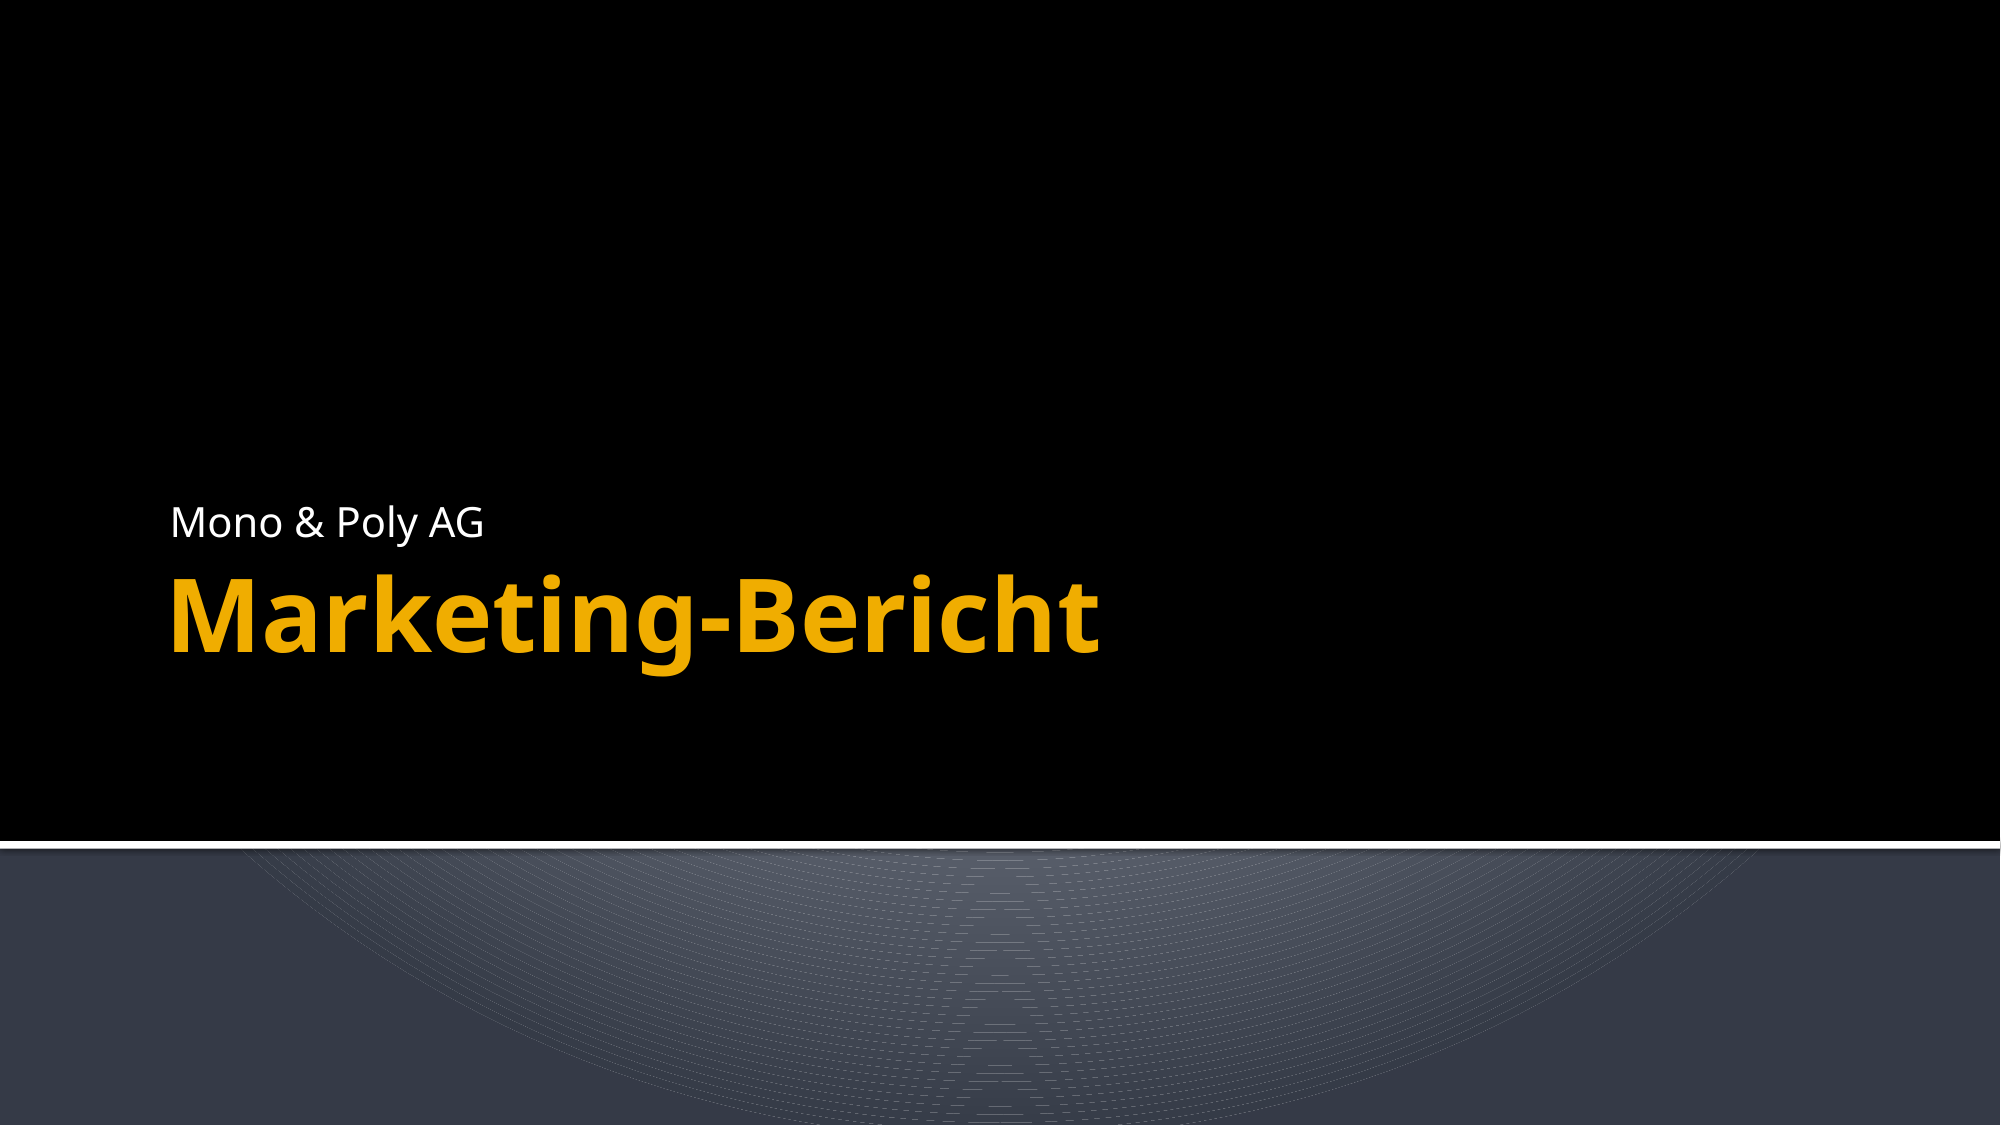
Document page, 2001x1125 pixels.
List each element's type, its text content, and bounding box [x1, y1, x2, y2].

title Marketing-Bericht [150, 550, 1917, 825]
subtitle Mono & Poly AG [150, 299, 1917, 546]
